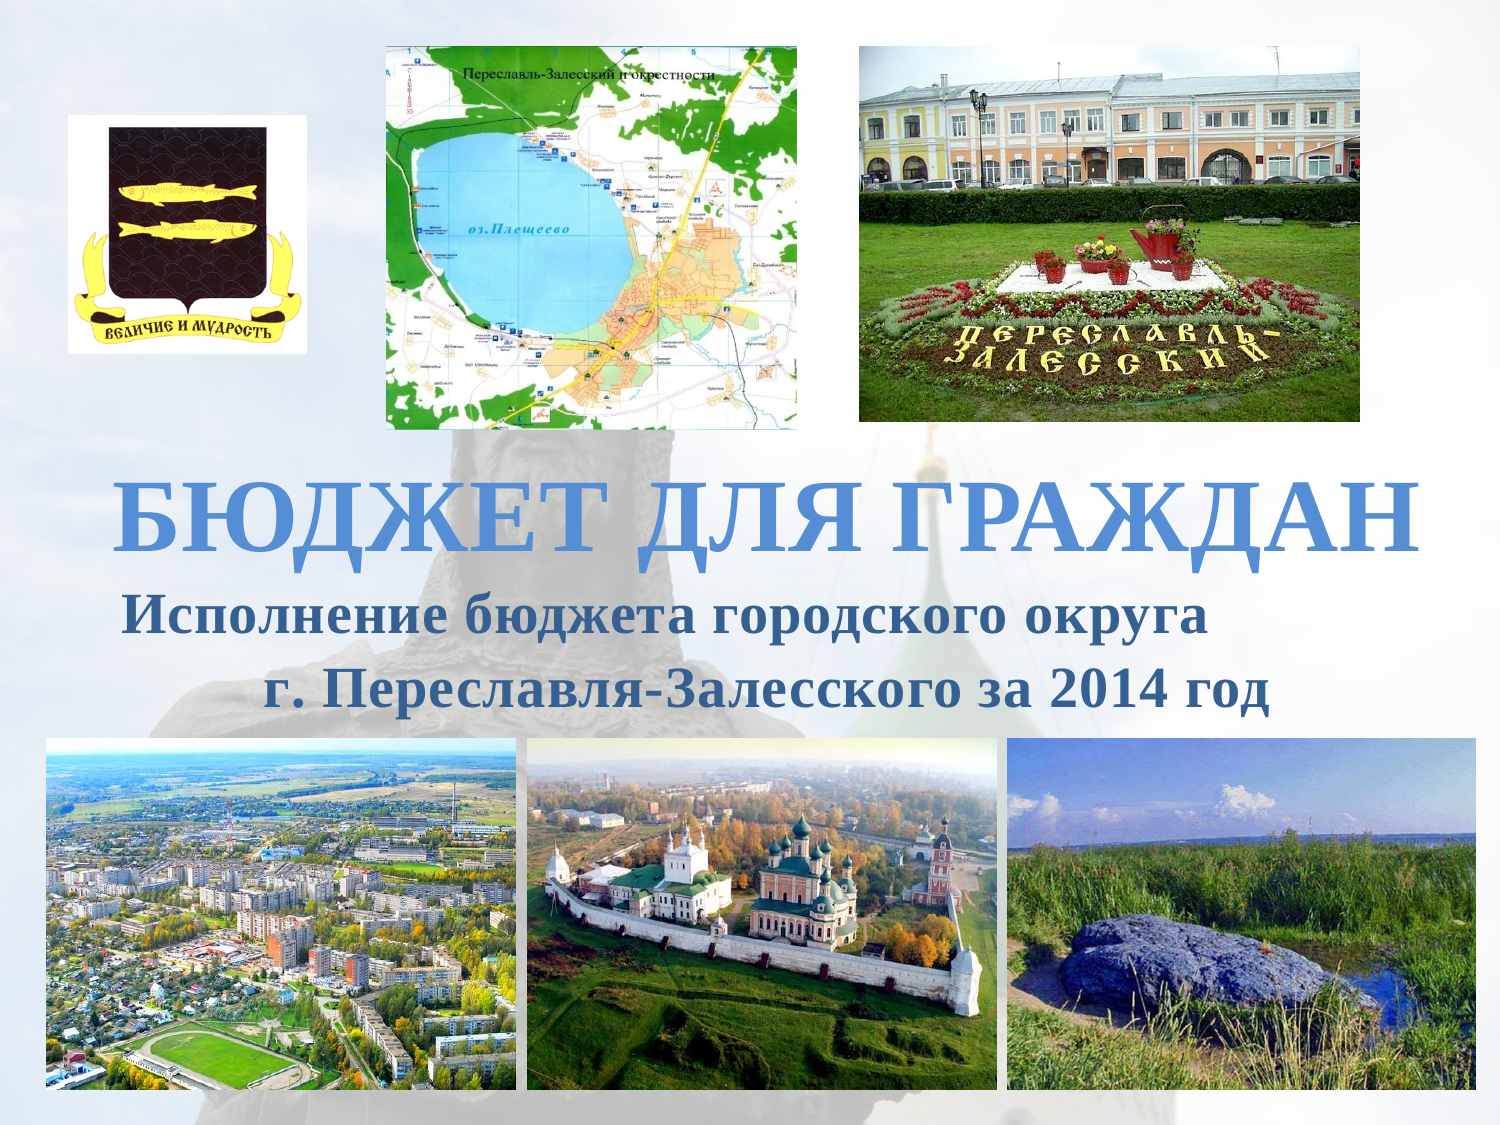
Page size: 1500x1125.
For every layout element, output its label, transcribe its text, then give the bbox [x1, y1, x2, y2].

text_box [68, 115, 307, 354]
picture [859, 46, 1360, 423]
text_box БЮДЖЕТ ДЛЯ ГРАЖДАН Исполнение бюджета городского округа г. Переславля-Залесского за 2014 год [82, 433, 1454, 727]
picture [46, 738, 516, 1091]
picture [1007, 738, 1477, 1091]
picture [527, 738, 997, 1091]
picture [386, 46, 798, 430]
